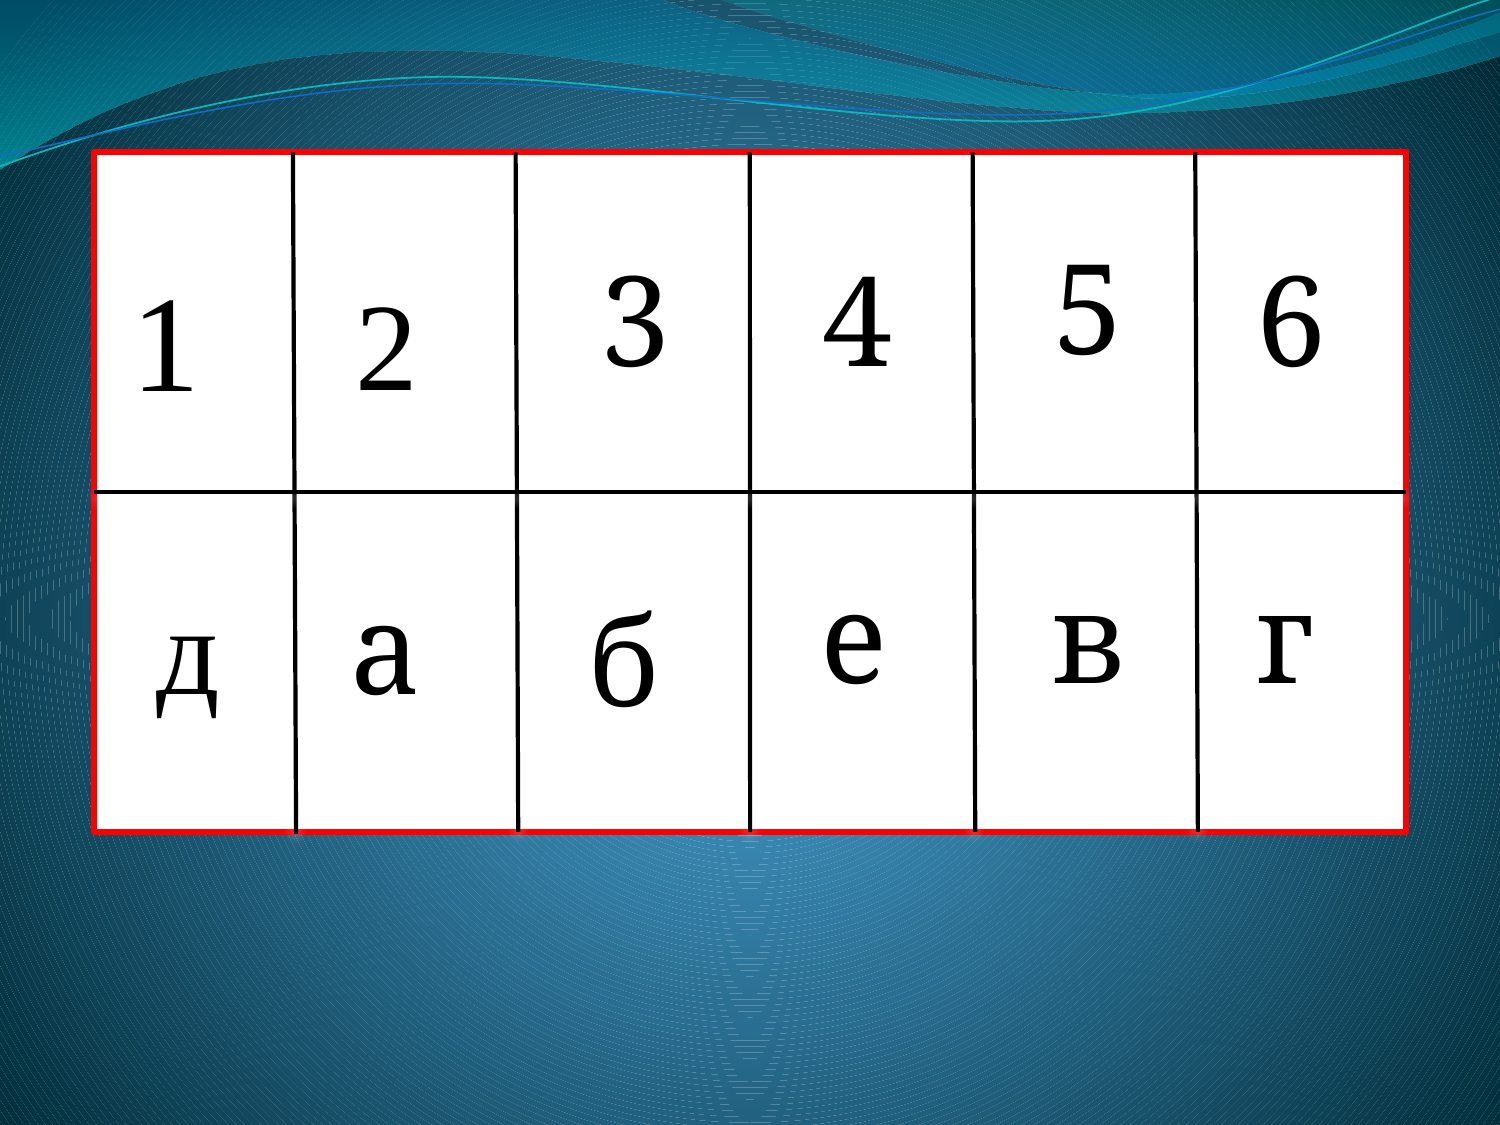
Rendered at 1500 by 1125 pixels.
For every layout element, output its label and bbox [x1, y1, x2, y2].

text_box [93, 152, 1407, 835]
